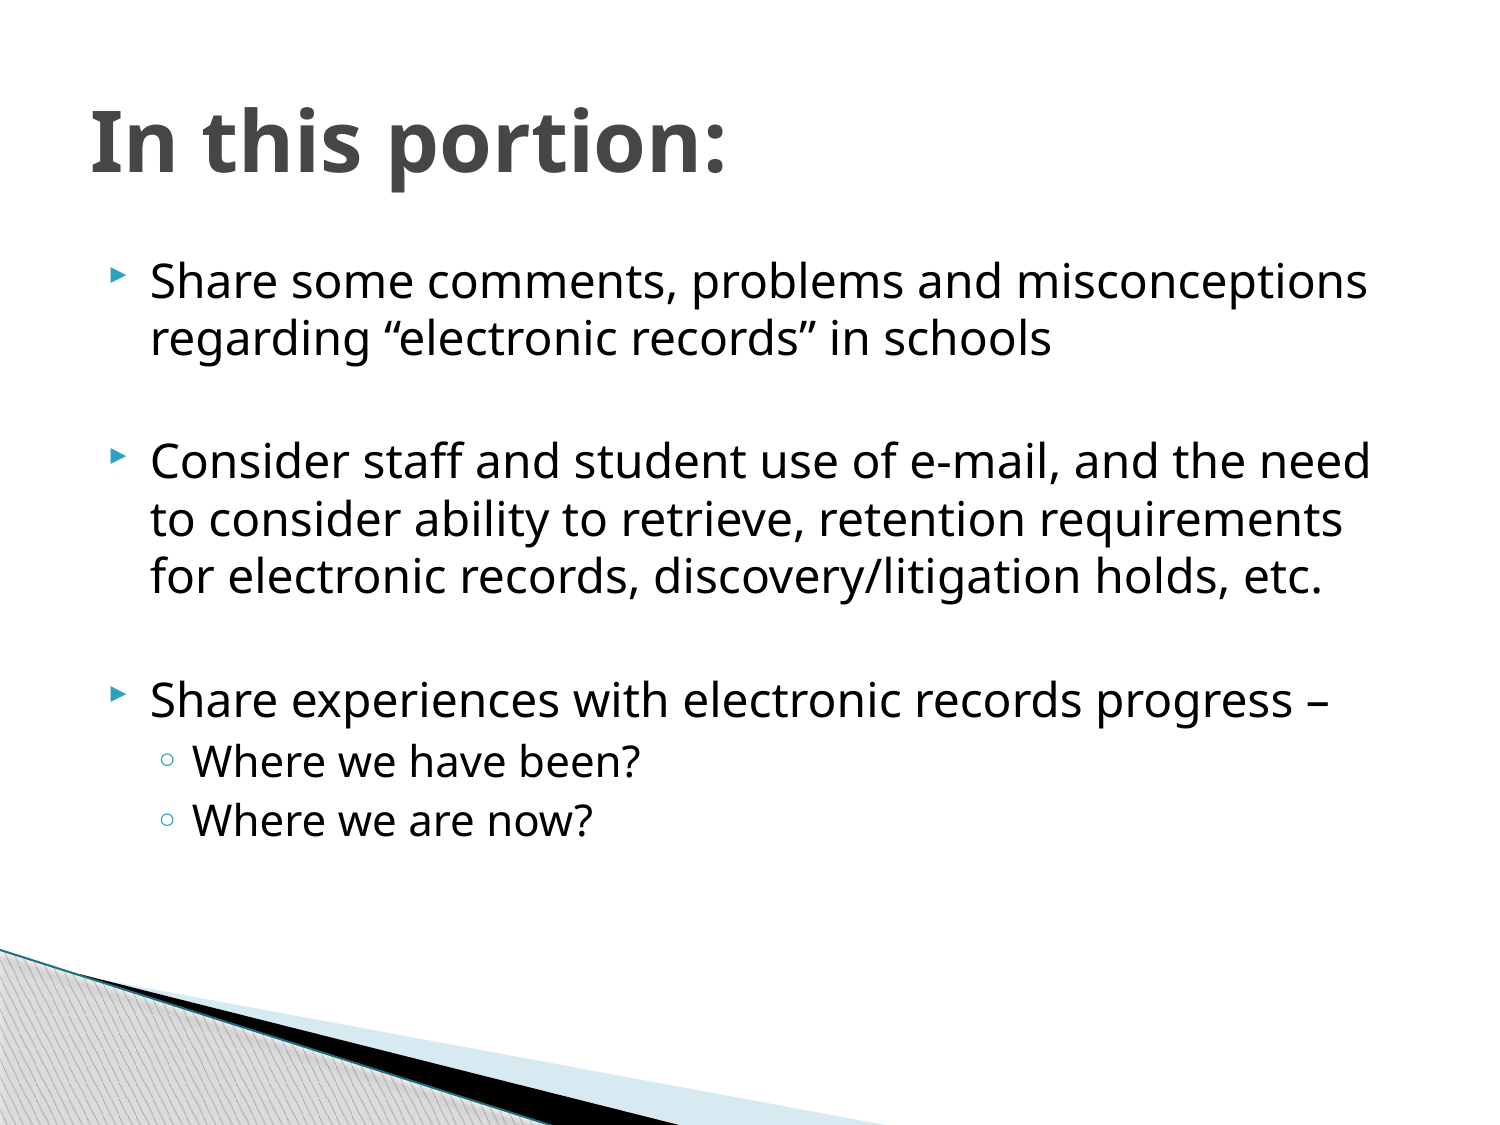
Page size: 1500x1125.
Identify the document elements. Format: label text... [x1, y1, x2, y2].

list Share some comments, problems and misconceptions regarding “electronic records” in schools Consider staff and student use of e-mail, and the need to consider ability to retrieve, retention requirements for electronic records, discovery/litigation holds, etc. Share experiences with electronic records progress – Where we have been? Where we are now? [74, 242, 1426, 986]
title In this portion: [75, 45, 1425, 233]
